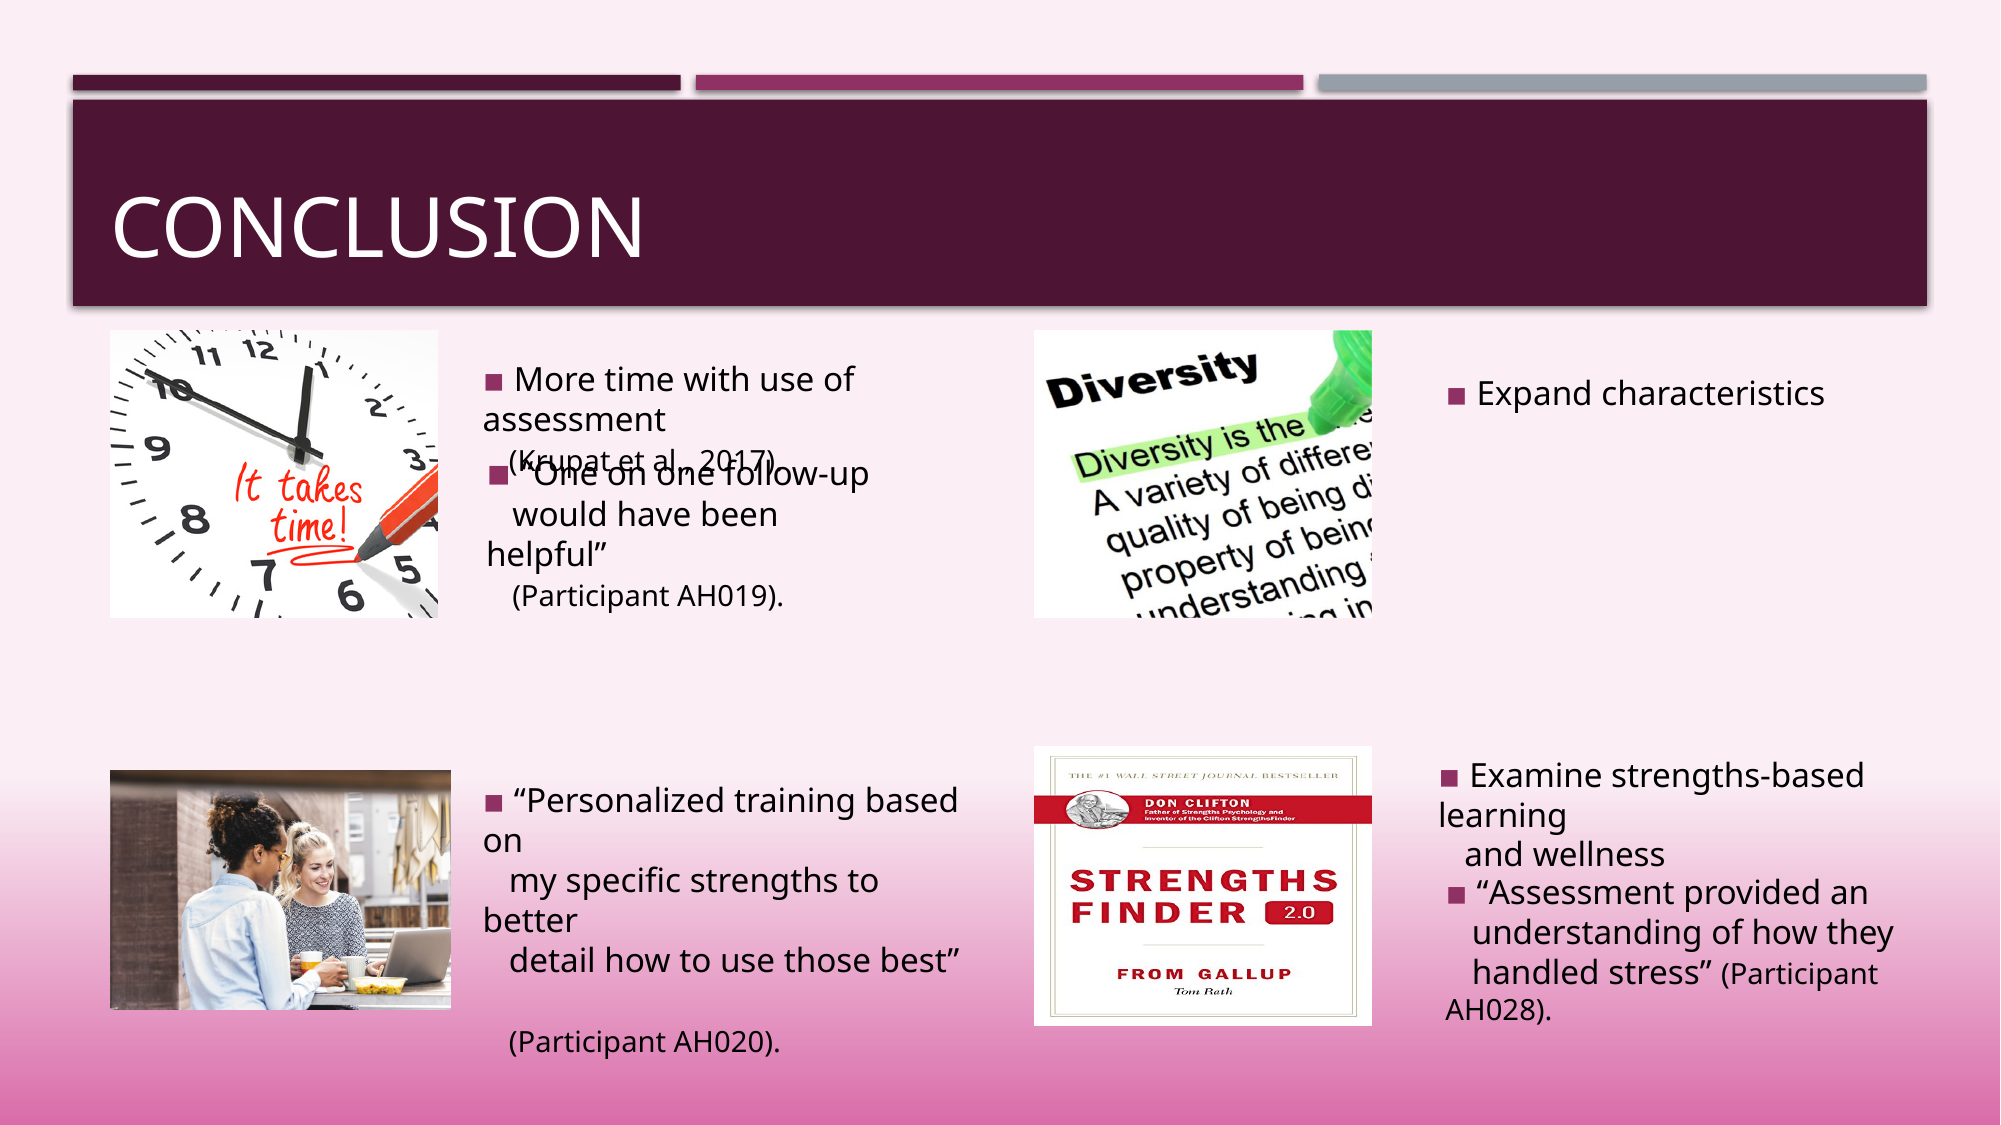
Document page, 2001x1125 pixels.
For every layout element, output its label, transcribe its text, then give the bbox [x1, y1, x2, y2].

text_box ▪ “Personalized training based on my specific strengths to better detail how to use those best” (Participant AH020). [468, 737, 979, 1107]
text_box ▪ More time with use of assessment (Krupat et al., 2017). [468, 351, 1000, 486]
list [109, 329, 438, 618]
text_box ▪ Examine strengths-based learning and wellness [1423, 746, 1981, 881]
text_box ▪ Expand characteristics [1430, 364, 1942, 420]
title Conclusion [95, 119, 1905, 282]
text_box ▪ “One on one follow-up would have been helpful” (Participant AH019). [471, 440, 888, 621]
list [1033, 329, 1373, 618]
picture [1033, 745, 1373, 1026]
text_box ▪ “Assessment provided an understanding of how they handled stress” (Participant AH028). [1430, 863, 1954, 1034]
picture [109, 769, 452, 1011]
